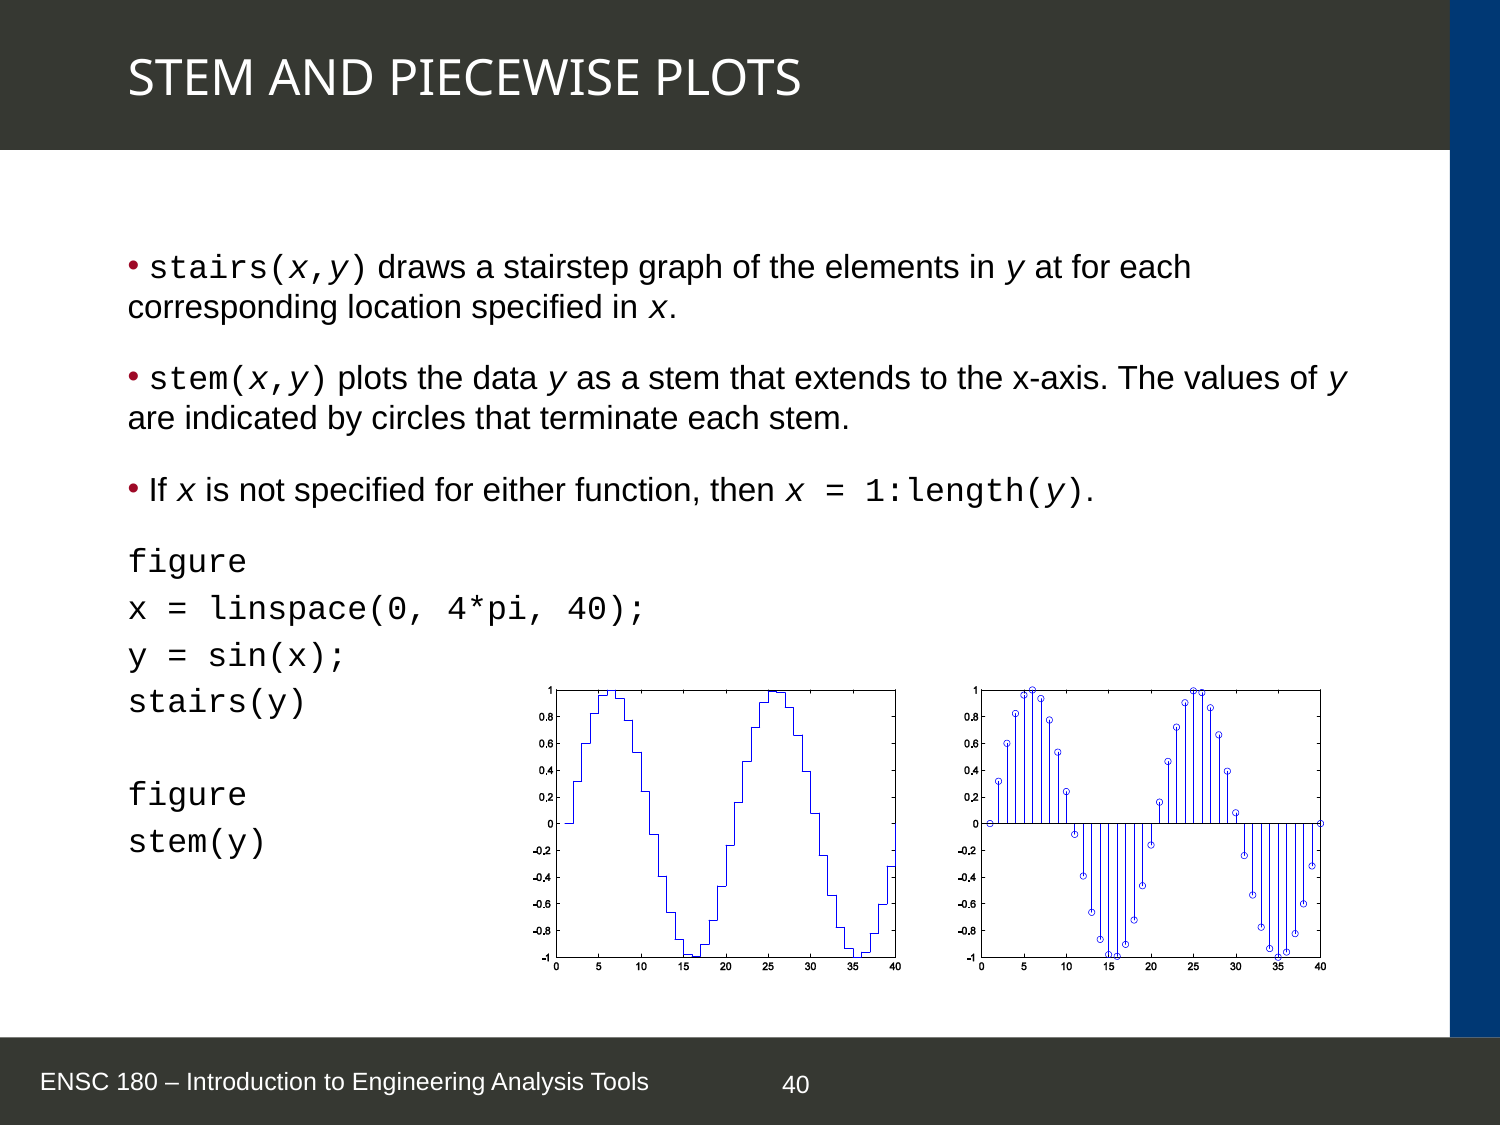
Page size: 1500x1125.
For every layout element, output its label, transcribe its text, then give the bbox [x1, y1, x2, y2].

picture [499, 665, 1362, 994]
title STEM AND PIECEWISE PLOTS [112, 37, 1450, 138]
footer ENSC 180 – Introduction to Engineering Analysis Tools [24, 1057, 740, 1113]
list stairs(x,y) draws a stairstep graph of the elements in y at for each corresponding location specified in x. stem(x,y) plots the data y as a stem that extends to the x-axis. The values of y are indicated by circles that terminate each stem. If x is not specified for either function, then x = 1:length(y). figure x = linspace(0, 4*pi, 40); y = sin(x); stairs(y) figure stem(y) [112, 237, 1388, 1029]
